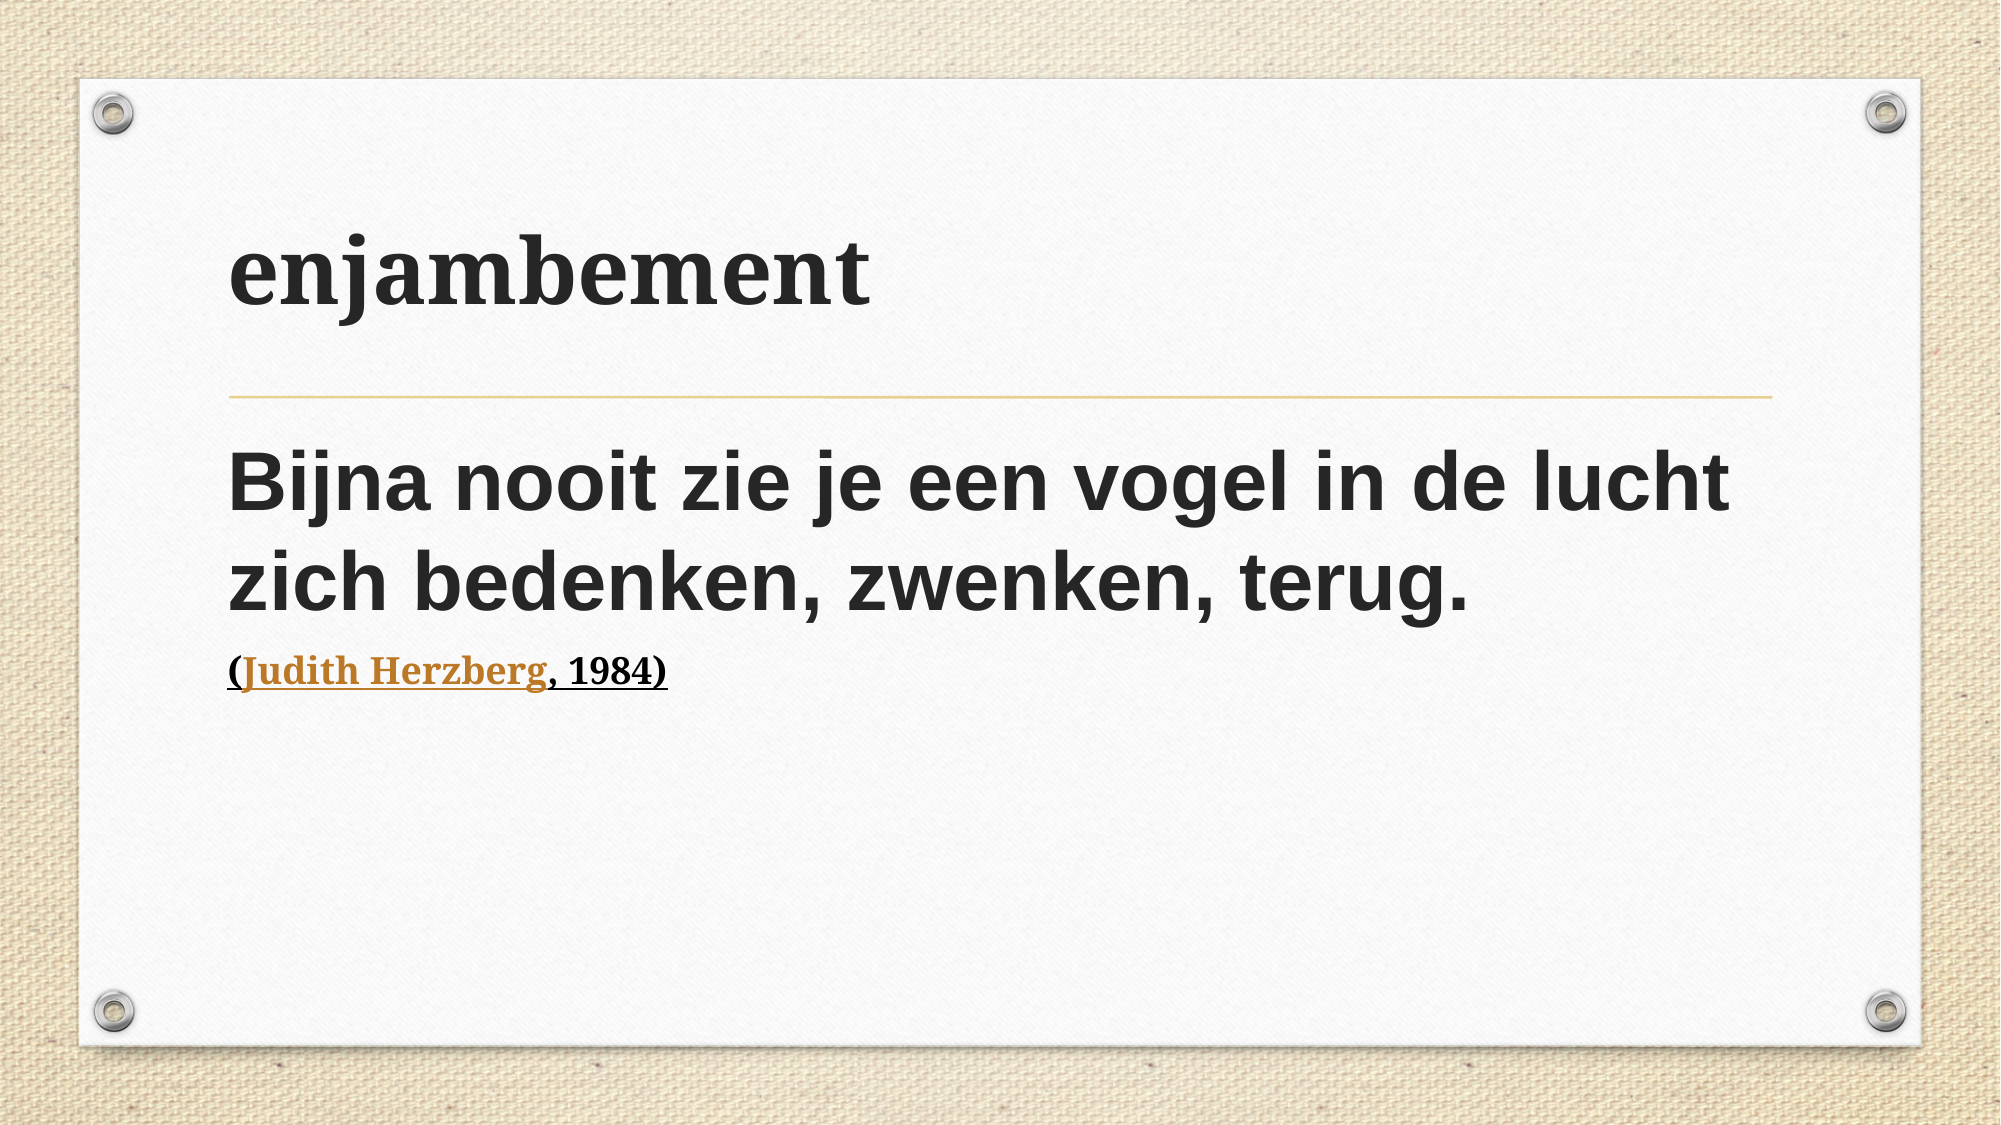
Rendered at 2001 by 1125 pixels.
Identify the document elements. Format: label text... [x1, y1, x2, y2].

list Bijna nooit zie je een vogel in de lucht zich bedenken, zwenken, terug. (Judith Herzberg, 1984) [212, 419, 1788, 965]
picture [0, 0, 2001, 1125]
title enjambement [212, 161, 1788, 375]
